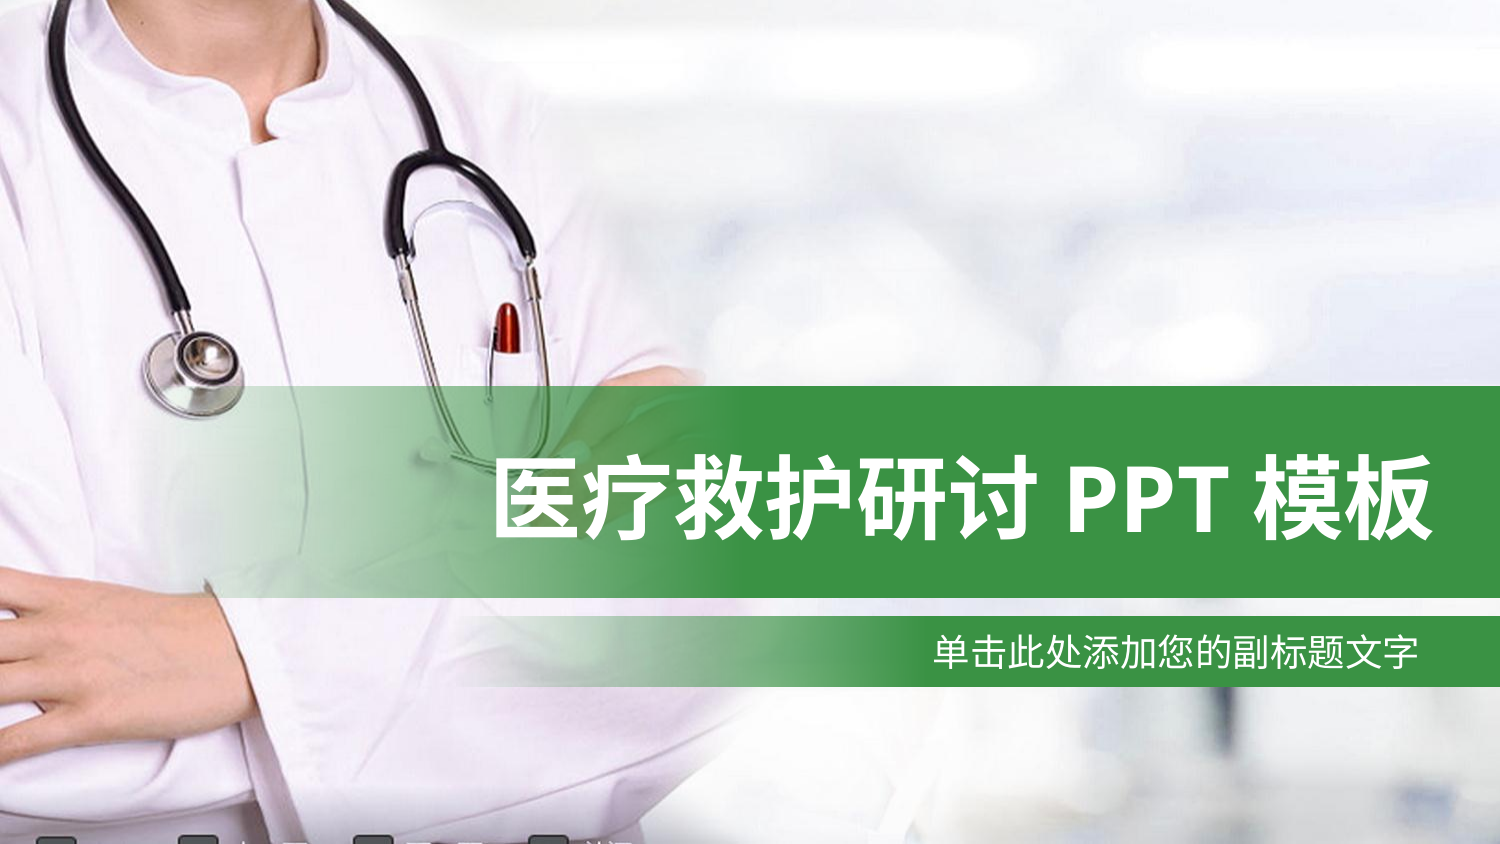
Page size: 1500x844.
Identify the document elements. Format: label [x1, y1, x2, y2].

picture [0, 0, 1500, 844]
text_box [454, 616, 1500, 687]
